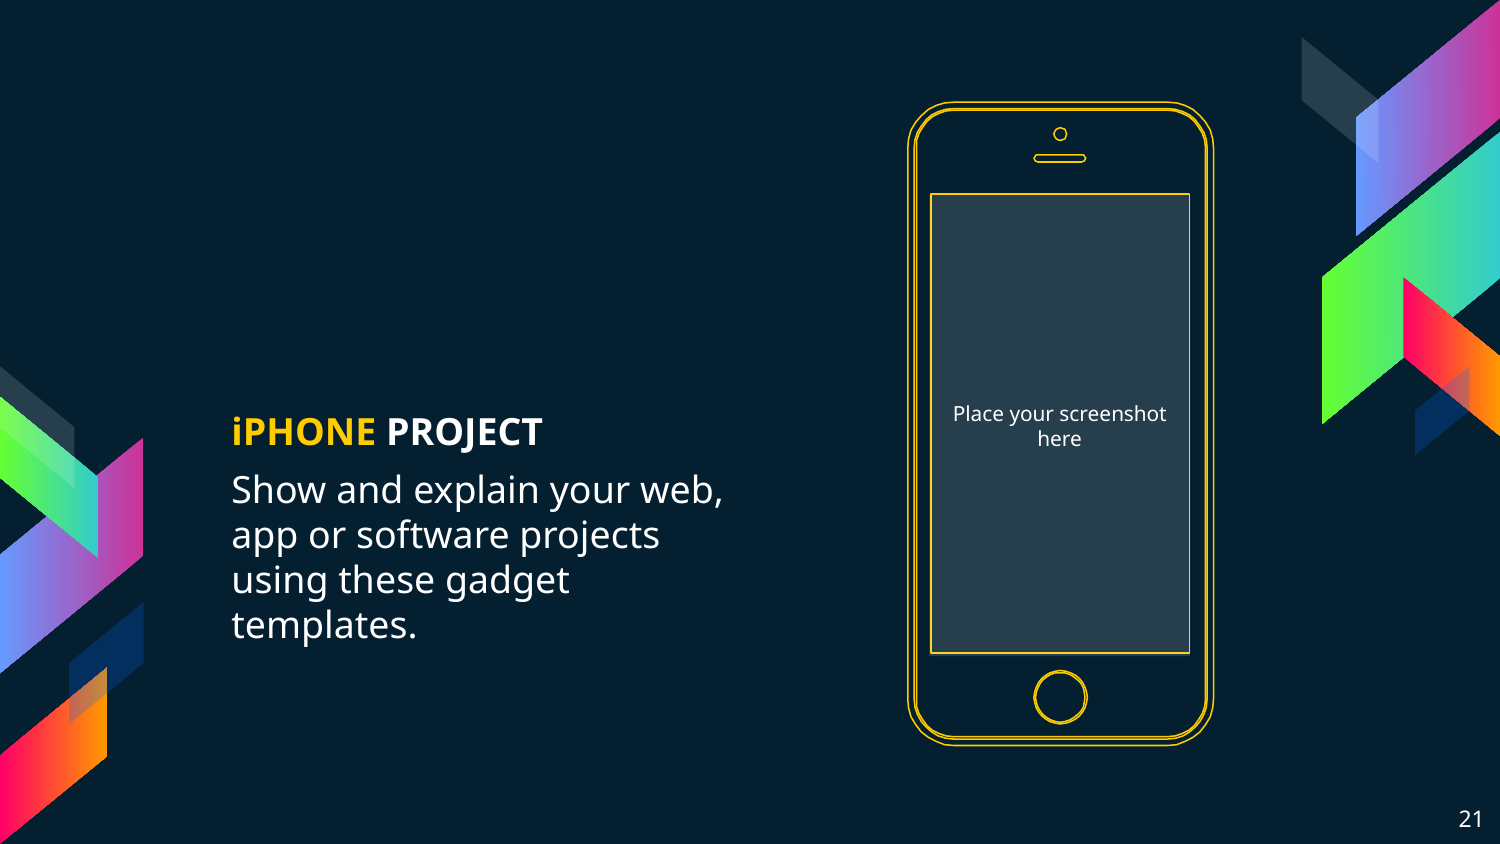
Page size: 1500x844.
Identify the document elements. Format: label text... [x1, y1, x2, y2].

text_box Place your screenshot here [929, 195, 1191, 657]
list iPHONE PROJECT Show and explain your web, app or software projects using these gadget templates. [216, 110, 748, 661]
text_box [907, 102, 1214, 746]
slide_number ‹#› [1403, 789, 1500, 844]
